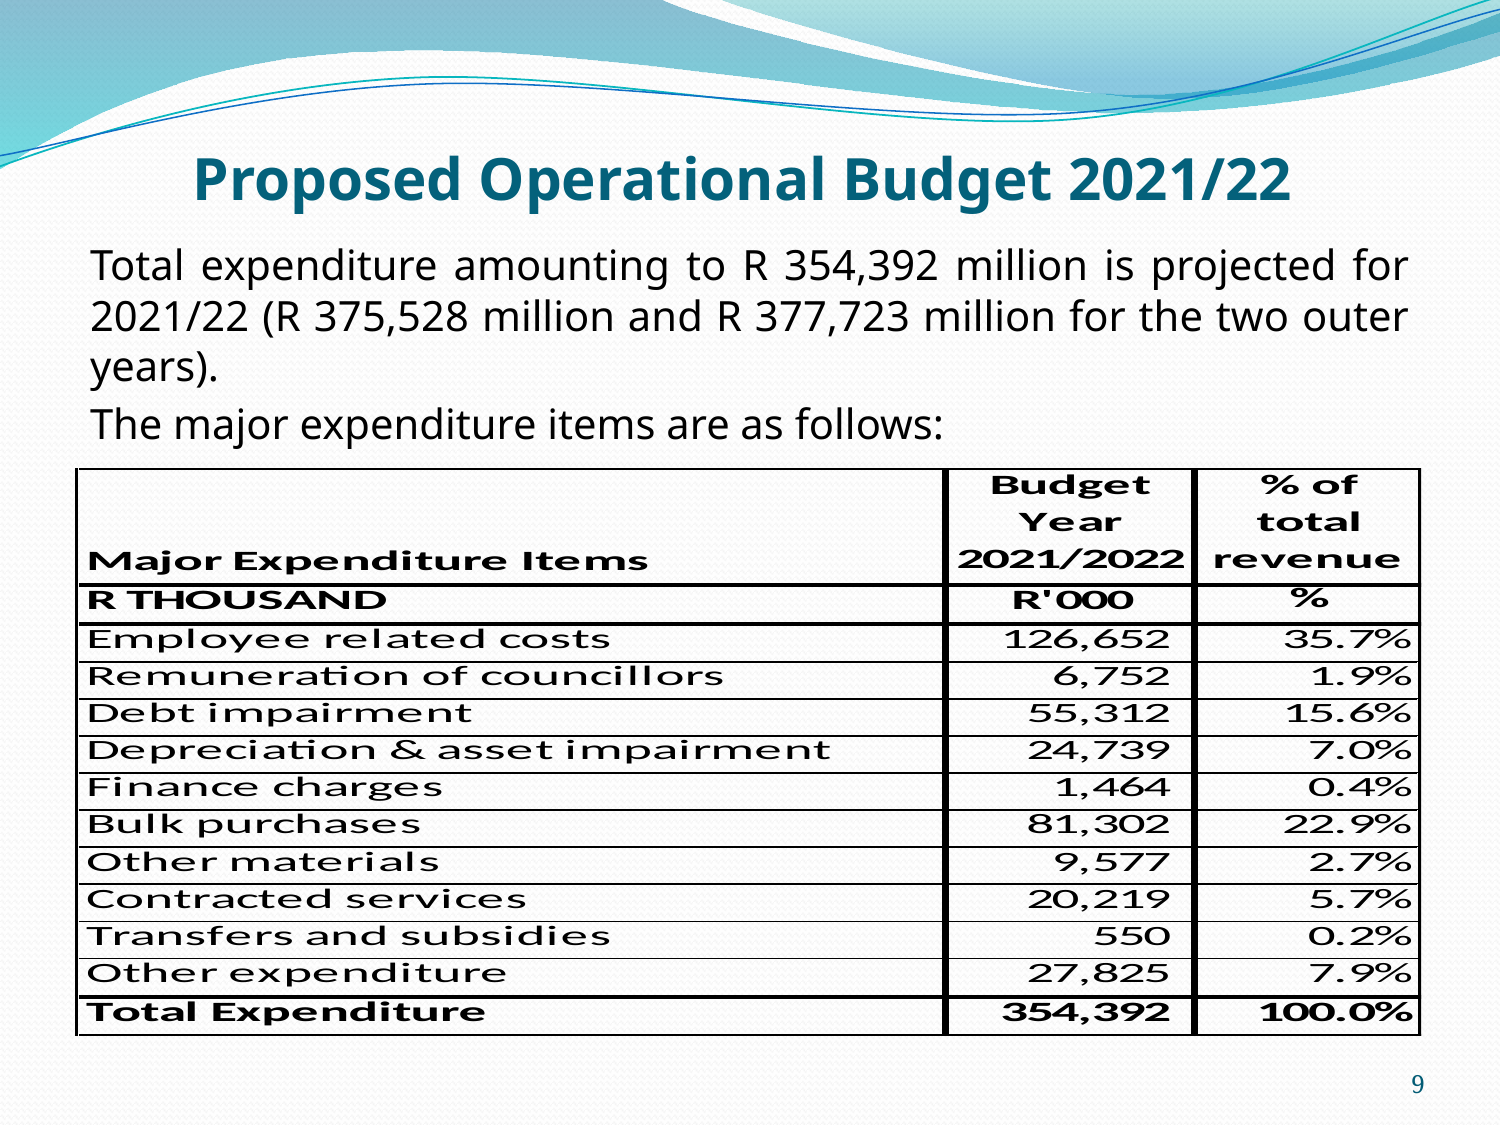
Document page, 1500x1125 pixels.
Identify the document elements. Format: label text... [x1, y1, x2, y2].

list Total expenditure amounting to R 354,392 million is projected for 2021/22 (R 375,528 million and R 377,723 million for the two outer years). The major expenditure items are as follows: [74, 231, 1426, 467]
picture [74, 467, 1426, 1038]
title Proposed Operational Budget 2021/22 [74, 115, 1426, 231]
slide_number 9 [1299, 1049, 1425, 1103]
